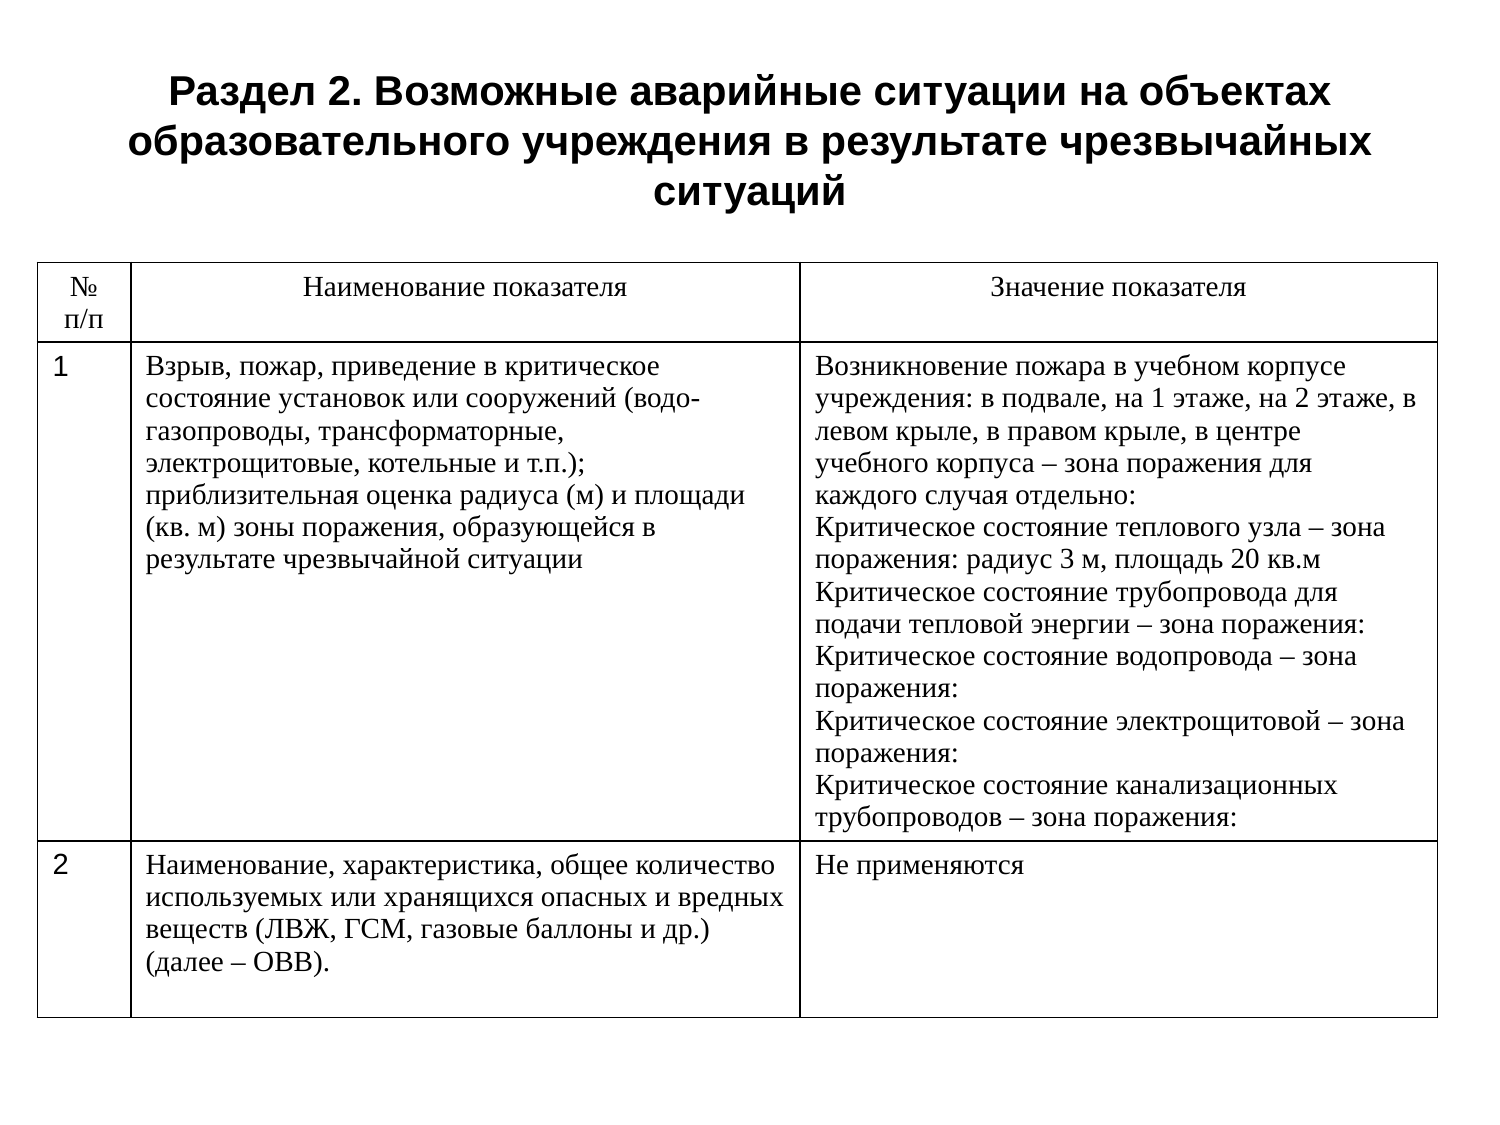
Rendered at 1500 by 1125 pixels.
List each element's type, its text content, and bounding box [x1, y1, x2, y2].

table_cell Взрыв, пожар, приведение в критическое состояние установок или сооружений (водо-газопроводы, трансформаторные, электрощитовые, котельные и т.п.); приблизительная оценка радиуса (м) и площади (кв. м) зоны поражения, образующейся в результате чрезвычайной ситуации [132, 343, 799, 840]
table_header Значение показателя [801, 263, 1437, 341]
table_header № п/п [38, 263, 130, 341]
title Раздел 2. Возможные аварийные ситуации на объектах образовательного учреждения в результате чрезвычайных ситуаций [74, 44, 1426, 233]
table_cell Возникновение пожара в учебном корпусе учреждения: в подвале, на 1 этаже, на 2 этаже, в левом крыле, в правом крыле, в центре учебного корпуса – зона поражения для каждого случая отдельно: Критическое состояние теплового узла – зона поражения: радиус 3 м, площадь 20 кв.м Критическое состояние трубопровода для подачи тепловой энергии – зона поражения: Критическое состояние водопровода – зона поражения: Критическое состояние электрощитовой – зона поражения: Критическое состояние канализационных трубопроводов – зона поражения: [801, 343, 1437, 840]
table_cell Не применяются [801, 842, 1437, 1017]
table_cell 1 [38, 343, 130, 840]
table_header Наименование показателя [132, 263, 799, 341]
table_cell 2 [38, 842, 130, 1017]
table_cell Наименование, характеристика, общее количество используемых или хранящихся опасных и вредных веществ (ЛВЖ, ГСМ, газовые баллоны и др.) (далее – ОВВ). [132, 842, 799, 1017]
